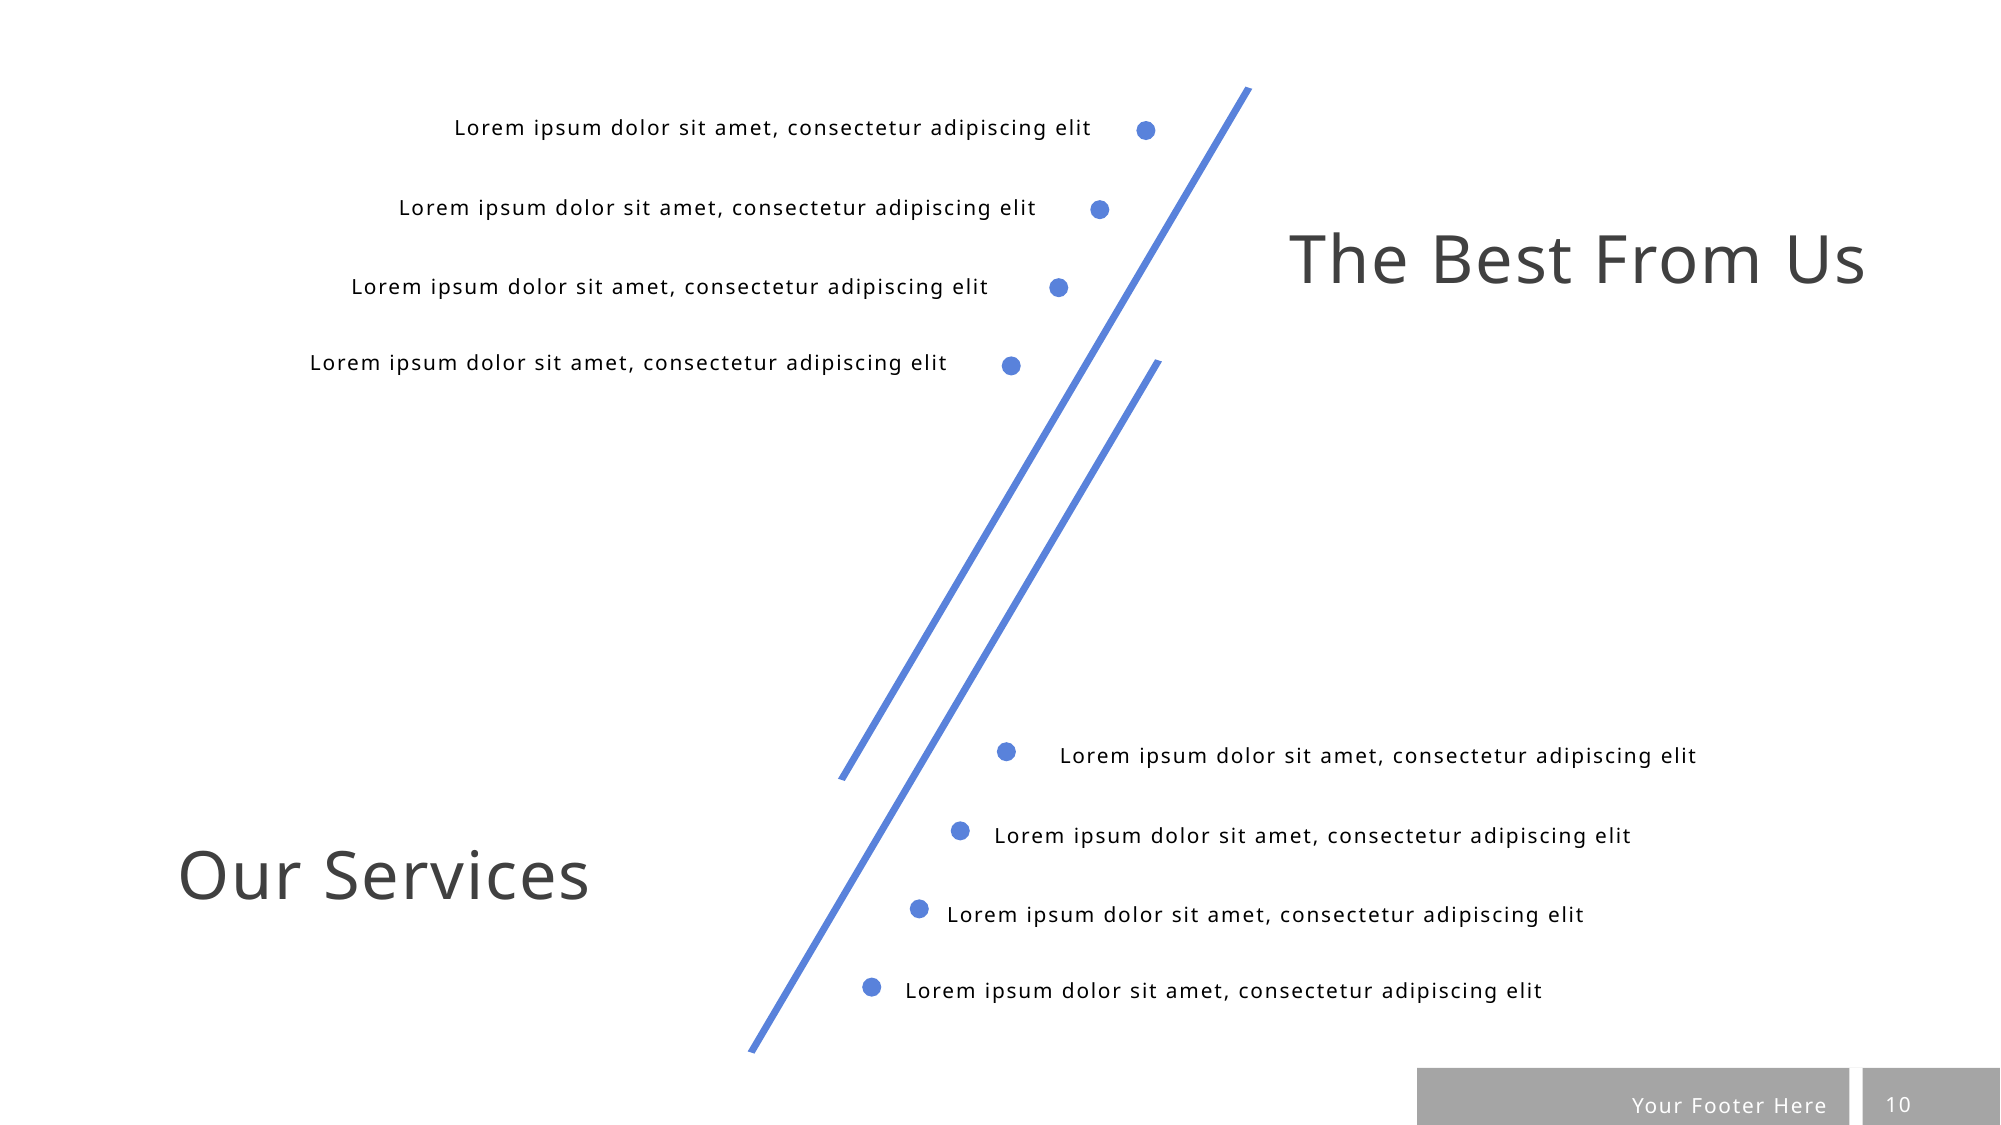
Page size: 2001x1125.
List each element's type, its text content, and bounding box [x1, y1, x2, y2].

text_box Lorem ipsum dolor sit amet, consectetur adipiscing elit [890, 958, 1589, 1011]
text_box [949, 820, 971, 842]
text_box [1089, 199, 1111, 221]
text_box [908, 898, 930, 920]
text_box [1135, 119, 1157, 142]
text_box Lorem ipsum dolor sit amet, consectetur adipiscing elit [979, 802, 1678, 855]
text_box [836, 775, 850, 783]
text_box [1417, 1067, 2000, 1125]
text_box [1048, 277, 1070, 299]
text_box Lorem ipsum dolor sit amet, consectetur adipiscing elit [263, 329, 962, 382]
text_box [1083, 85, 1254, 360]
text_box Our Services [10, 825, 759, 921]
text_box [861, 976, 883, 998]
text_box The Best From Us [1204, 209, 1953, 304]
text_box Lorem ipsum dolor sit amet, consectetur adipiscing elit [352, 174, 1051, 227]
text_box [1000, 741, 1017, 763]
text_box Lorem ipsum dolor sit amet, consectetur adipiscing elit [1045, 723, 1744, 776]
text_box Lorem ipsum dolor sit amet, consectetur adipiscing elit [408, 94, 1107, 147]
text_box [1002, 355, 1020, 360]
text_box Lorem ipsum dolor sit amet, consectetur adipiscing elit [305, 253, 1004, 306]
text_box [746, 775, 920, 1055]
text_box Lorem ipsum dolor sit amet, consectetur adipiscing elit [932, 882, 1631, 935]
picture [0, 360, 2000, 775]
